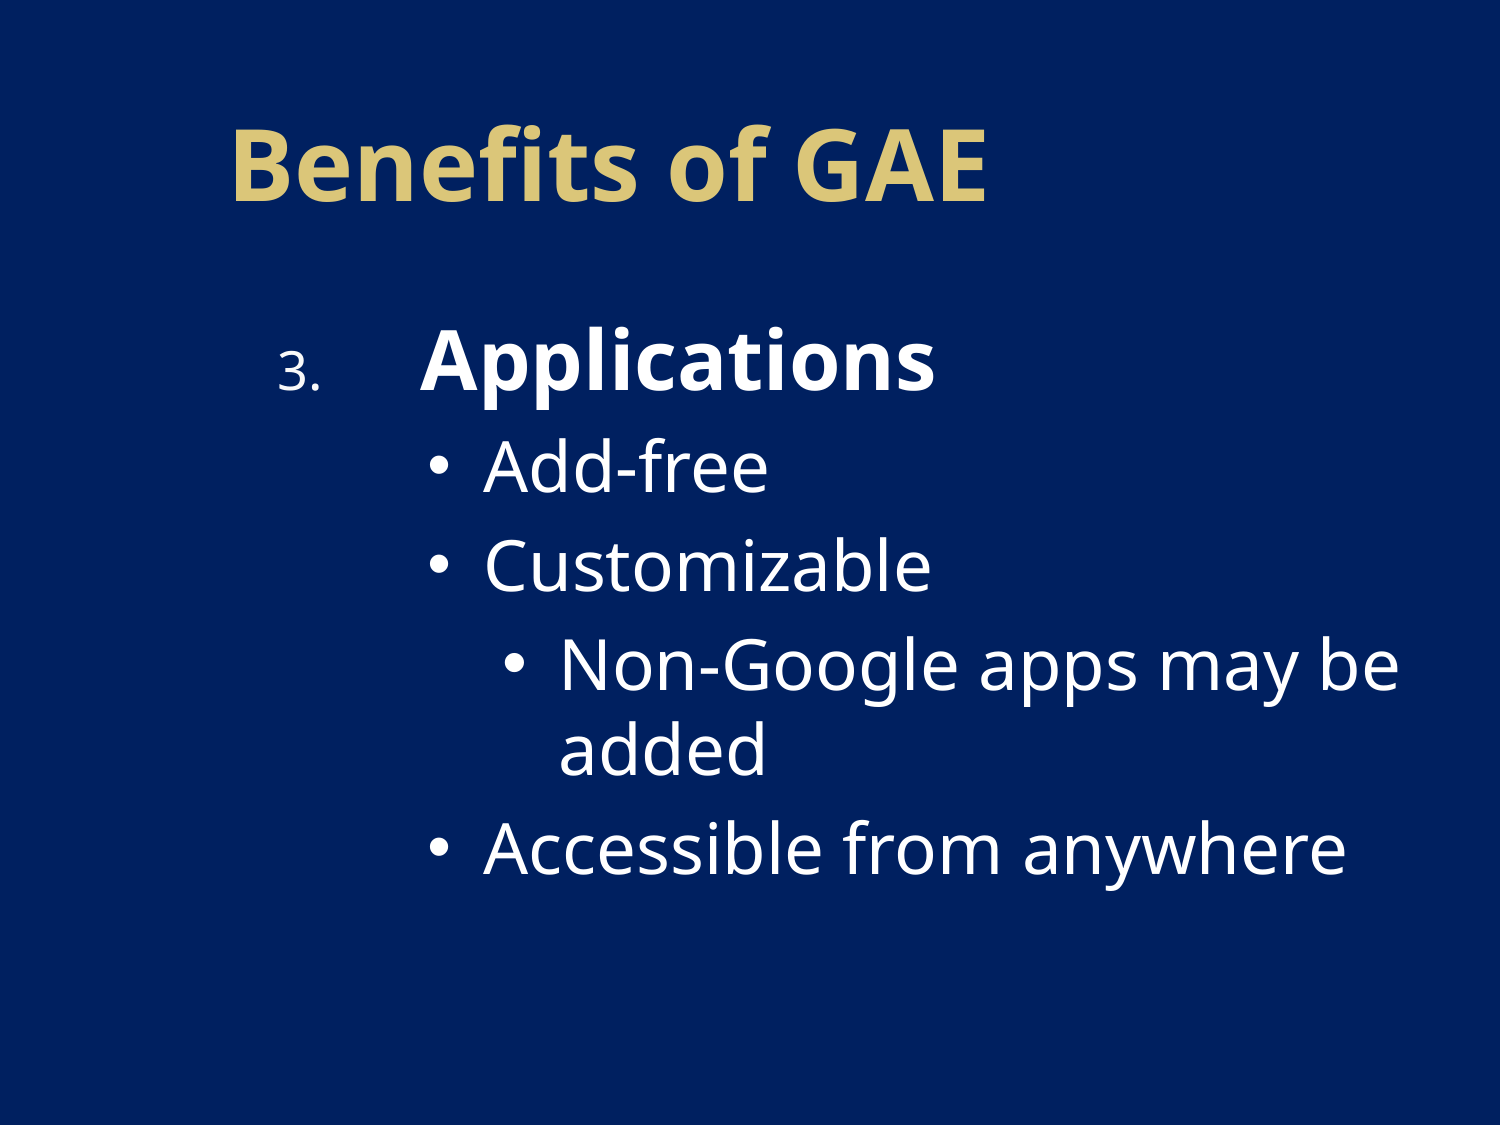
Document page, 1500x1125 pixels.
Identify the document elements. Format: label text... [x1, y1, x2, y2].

list Applications Add-free Customizable Non-Google apps may be added Accessible from anywhere [262, 299, 1500, 825]
title Benefits of GAE [212, 62, 1225, 221]
